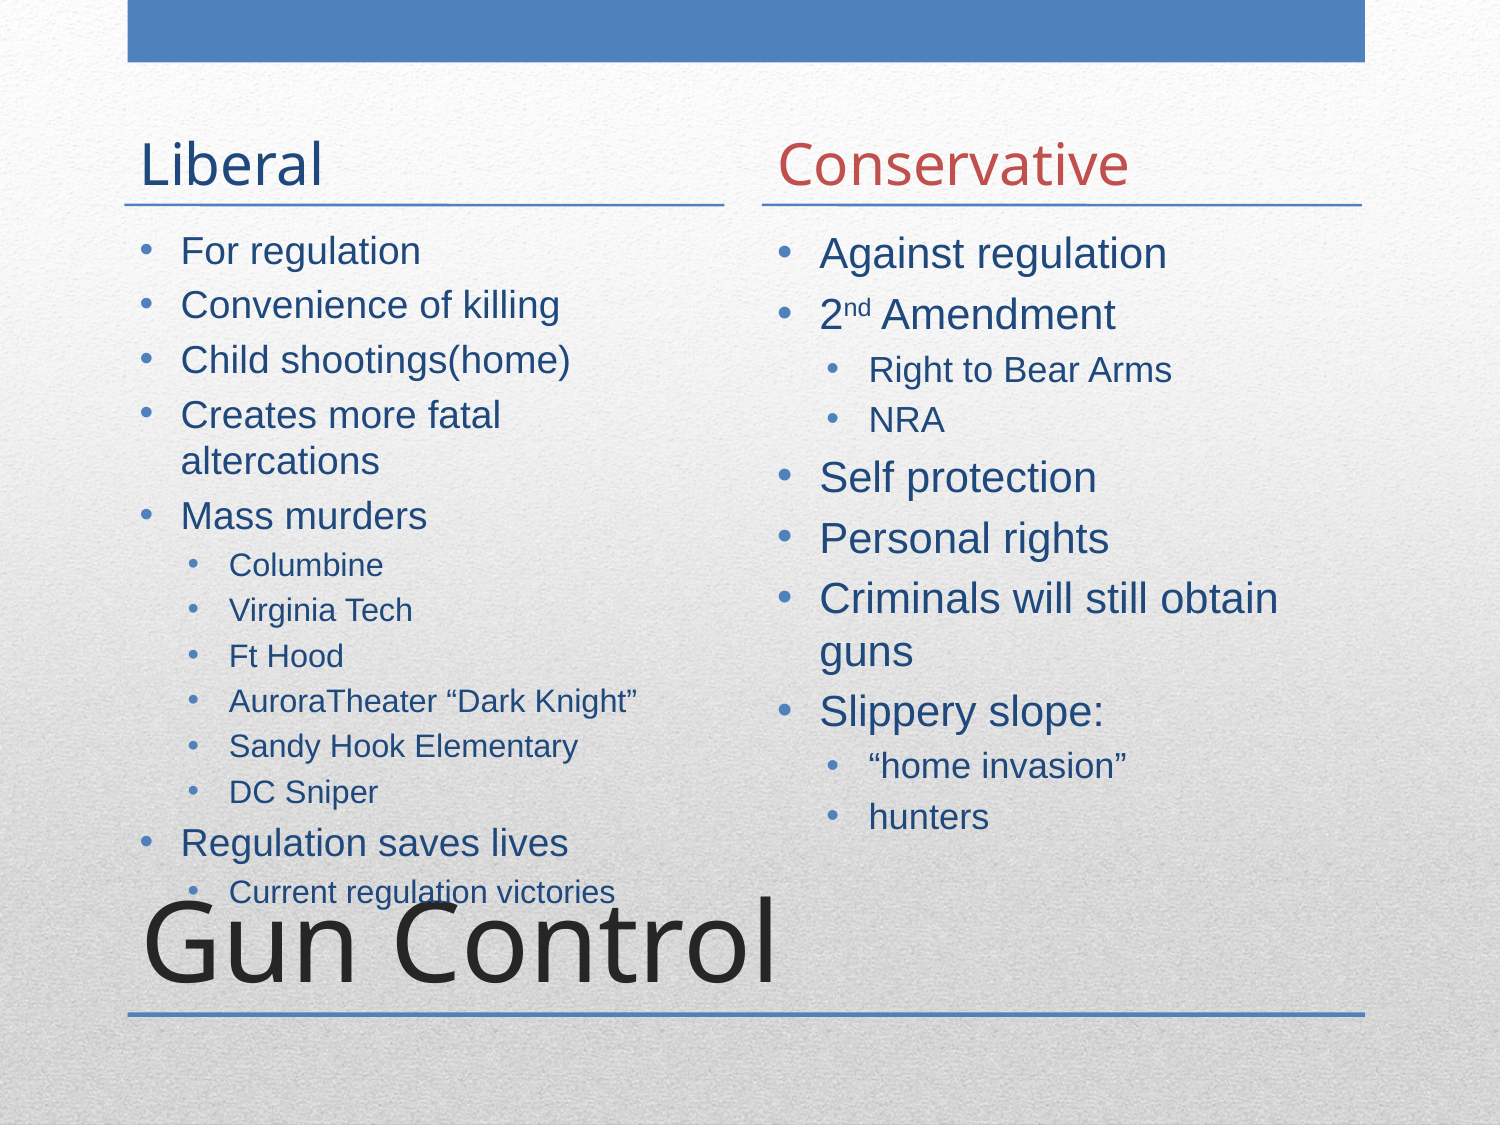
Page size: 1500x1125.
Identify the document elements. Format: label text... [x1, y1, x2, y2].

title Gun Control [125, 750, 1238, 1013]
list Against regulation 2nd Amendment Right to Bear Arms NRA Self protection Personal rights Criminals will still obtain guns Slippery slope: “home invasion” hunters [761, 218, 1362, 850]
list For regulation Convenience of killing Child shootings(home) Creates more fatal altercations Mass murders Columbine Virginia Tech Ft Hood AuroraTheater “Dark Knight” Sandy Hook Elementary DC Sniper Regulation saves lives Current regulation victories [124, 218, 725, 925]
list Liberal [124, 99, 725, 205]
list Conservative [761, 99, 1362, 205]
